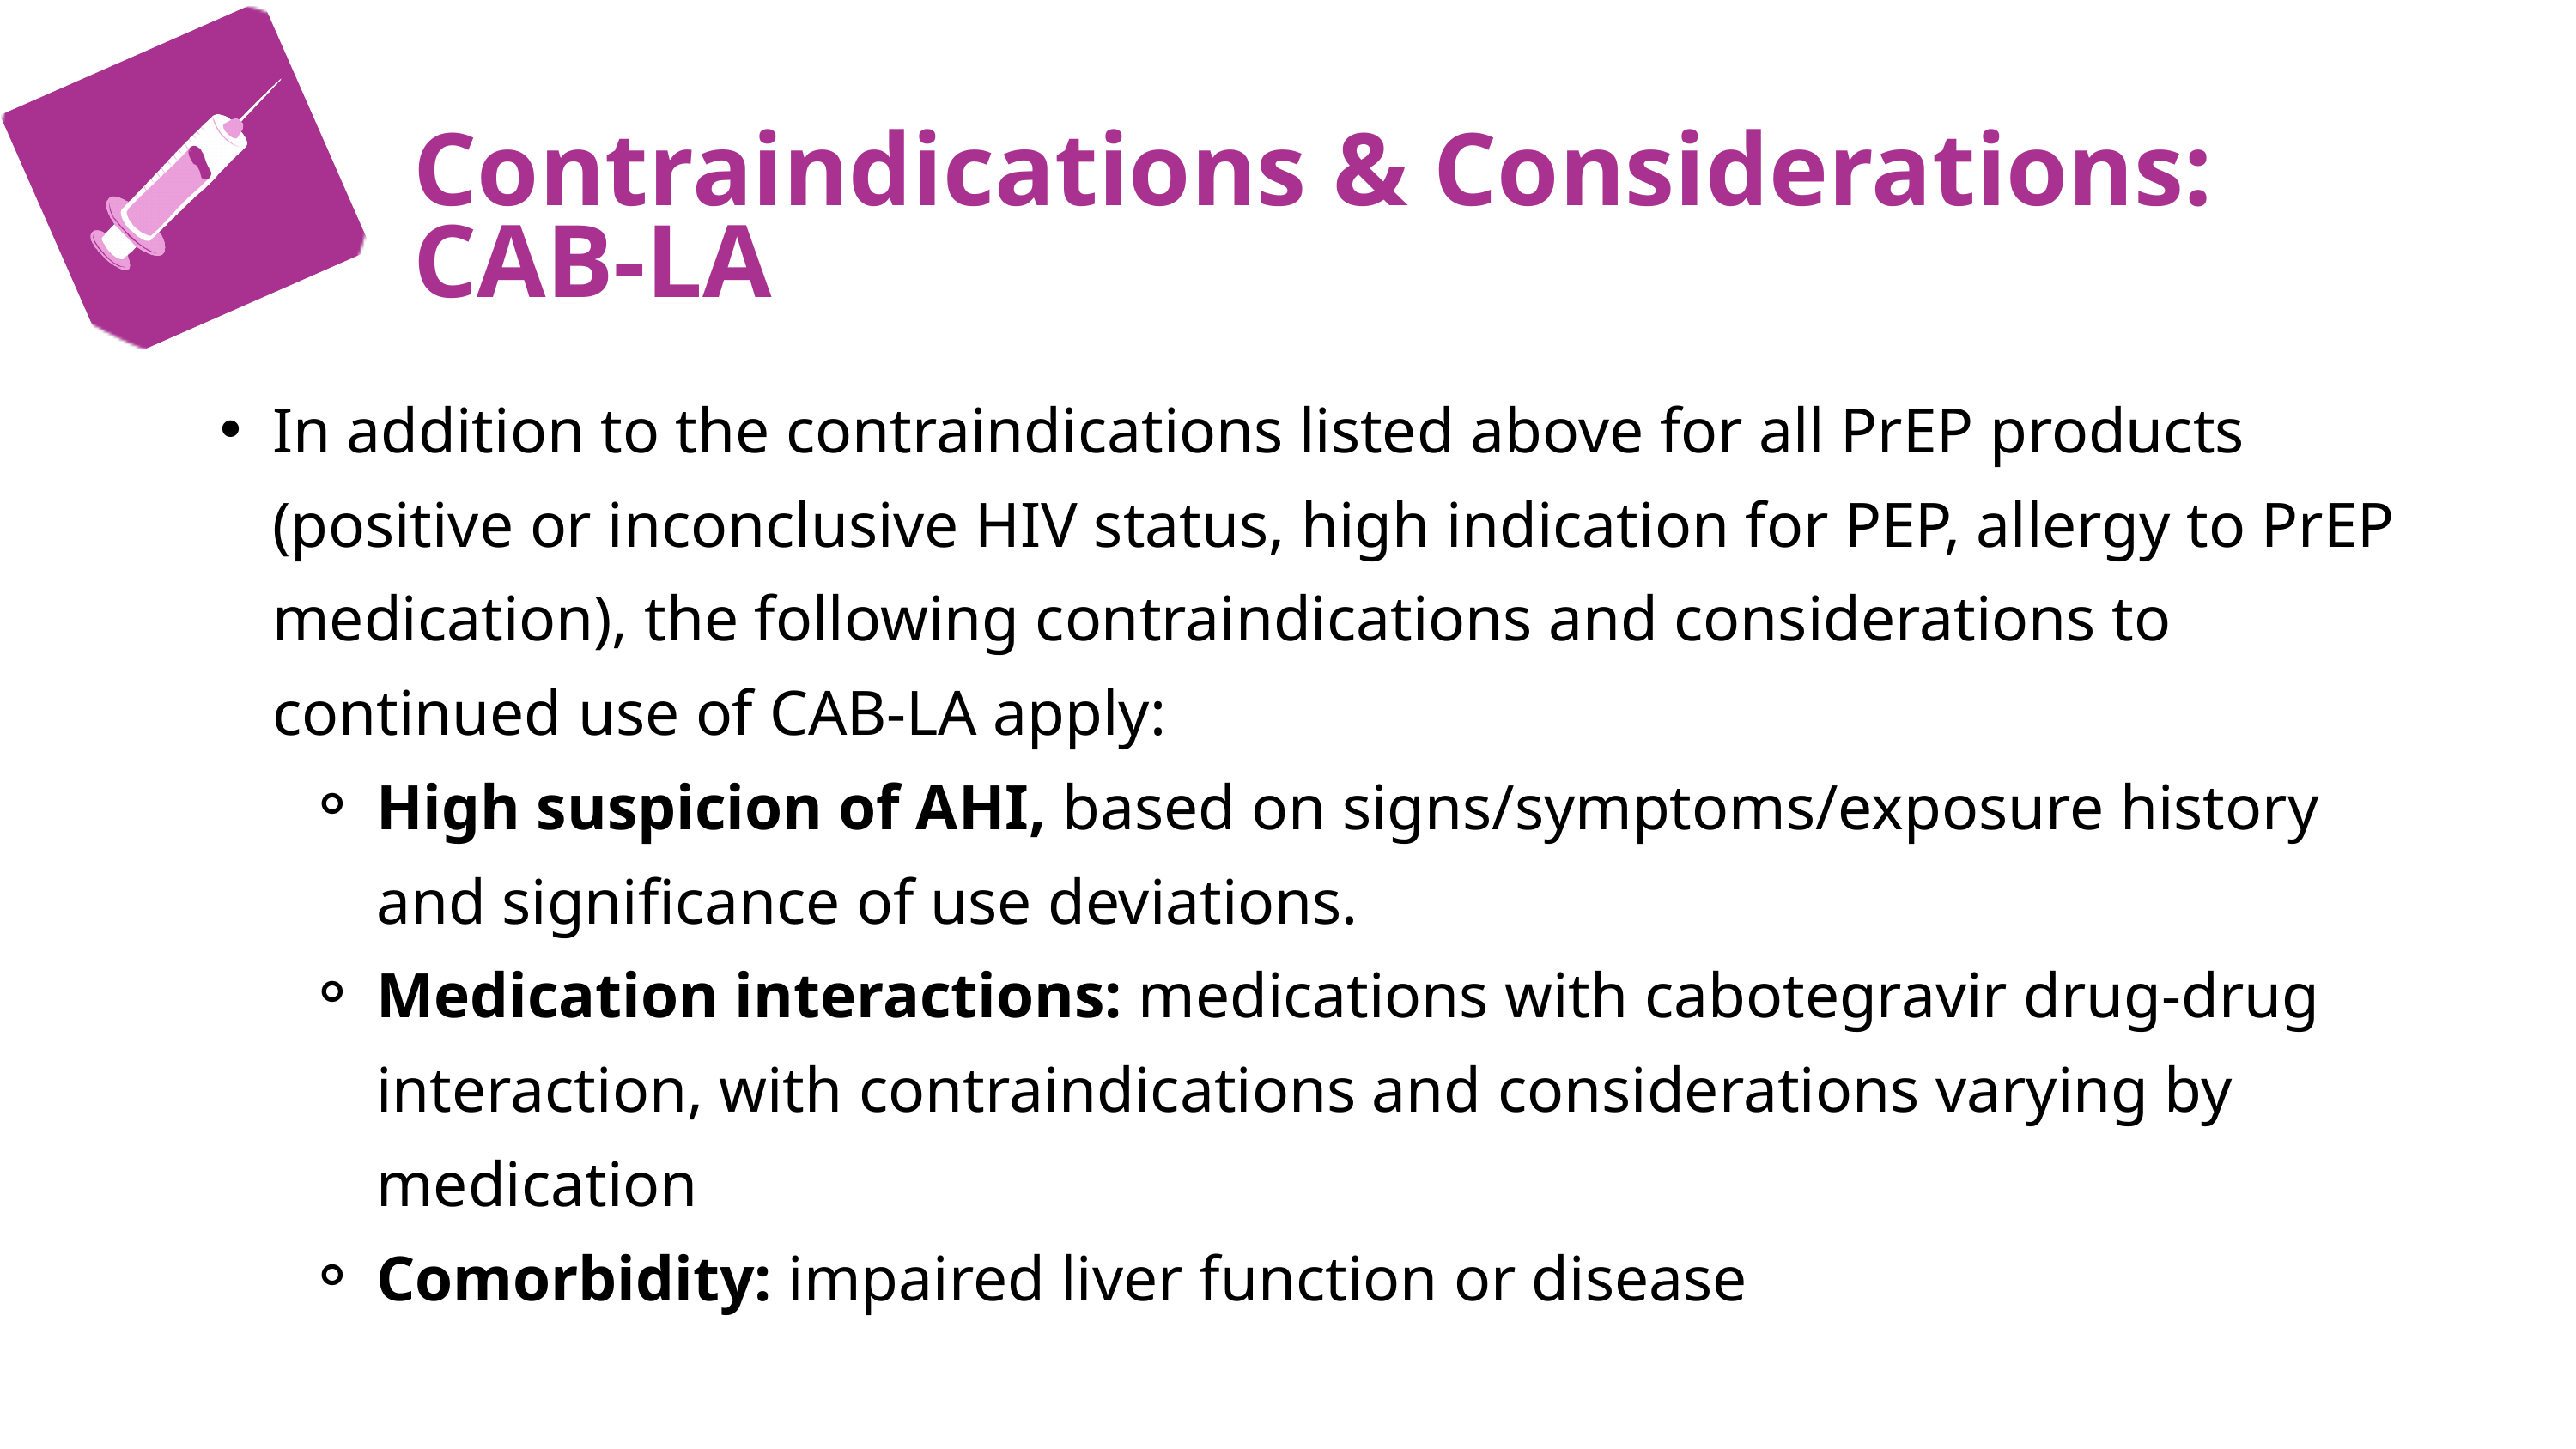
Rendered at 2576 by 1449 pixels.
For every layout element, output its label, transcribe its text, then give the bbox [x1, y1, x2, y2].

text_box [0, 0, 372, 365]
text_box Contraindications & Considerations: CAB-LA [413, 133, 2432, 318]
text_box In addition to the contraindications listed above for all PrEP products (positive or inconclusive HIV status, high indication for PEP, allergy to PrEP medication), the following contraindications and considerations to continued use of CAB-LA apply: High suspicion of AHI, based on signs/symptoms/exposure history and significance of use deviations. Medication interactions: medications with cabotegravir drug-drug interaction, with contraindications and considerations varying by medication Comorbidity: impaired liver function or disease [168, 370, 2408, 1313]
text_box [90, 77, 282, 270]
